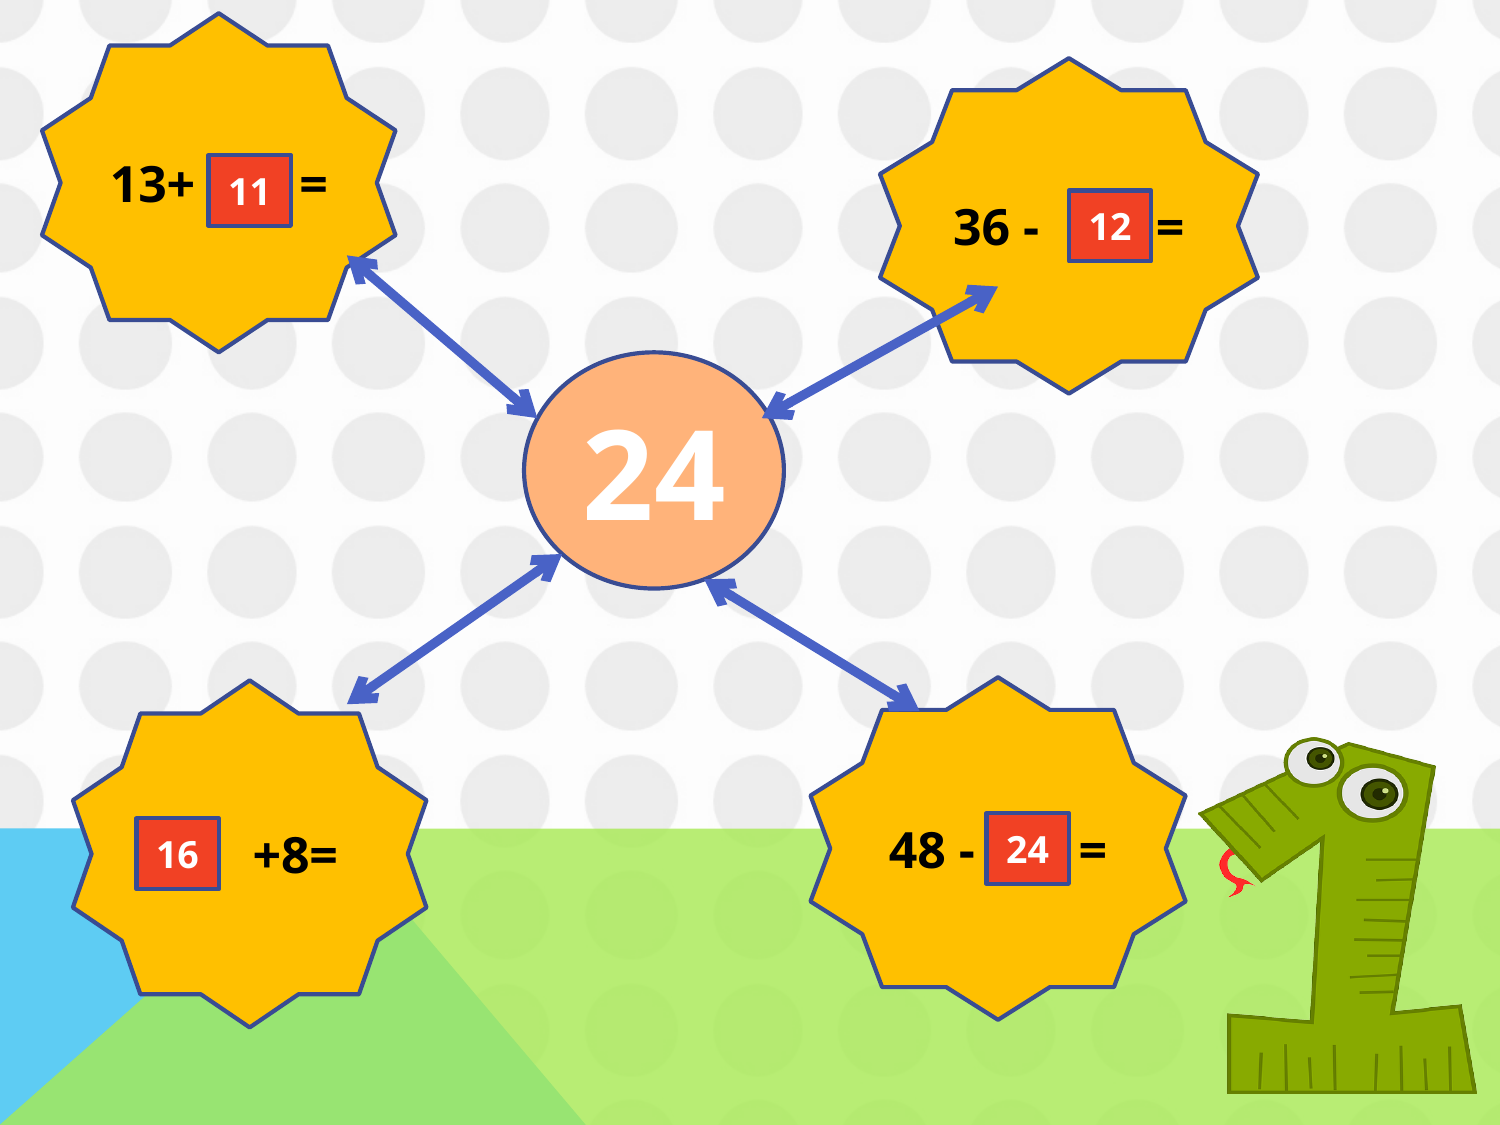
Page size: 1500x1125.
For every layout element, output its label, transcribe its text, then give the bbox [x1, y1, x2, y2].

text_box 16 [134, 816, 221, 891]
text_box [703, 579, 920, 712]
text_box 48 - = [808, 675, 1188, 1022]
text_box +8= [70, 678, 429, 1030]
text_box 13+ = [39, 11, 398, 355]
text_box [761, 286, 999, 419]
text_box 36 - = [877, 56, 1260, 396]
text_box 12 [1067, 188, 1153, 263]
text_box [346, 553, 563, 705]
text_box 11 [206, 153, 293, 228]
picture [1198, 737, 1477, 1094]
text_box 24 [984, 811, 1071, 886]
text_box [346, 255, 538, 419]
text_box 24 [521, 350, 786, 591]
